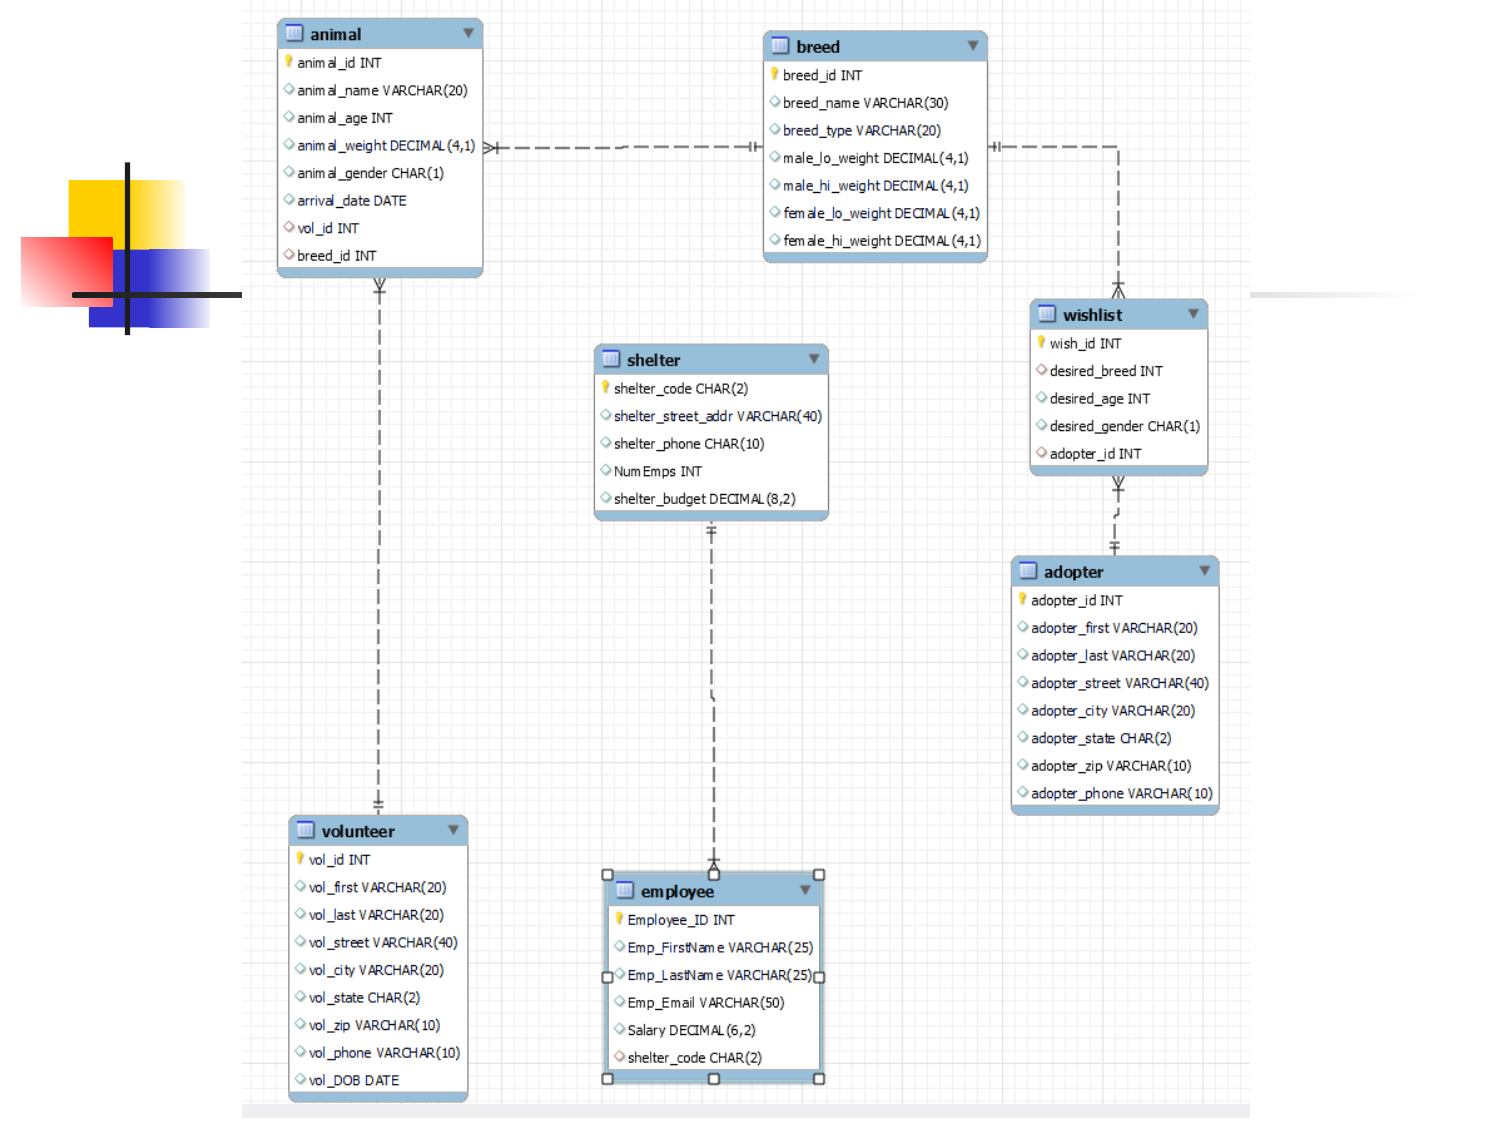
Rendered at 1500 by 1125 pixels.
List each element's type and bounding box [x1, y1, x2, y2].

picture [242, 0, 1251, 1118]
